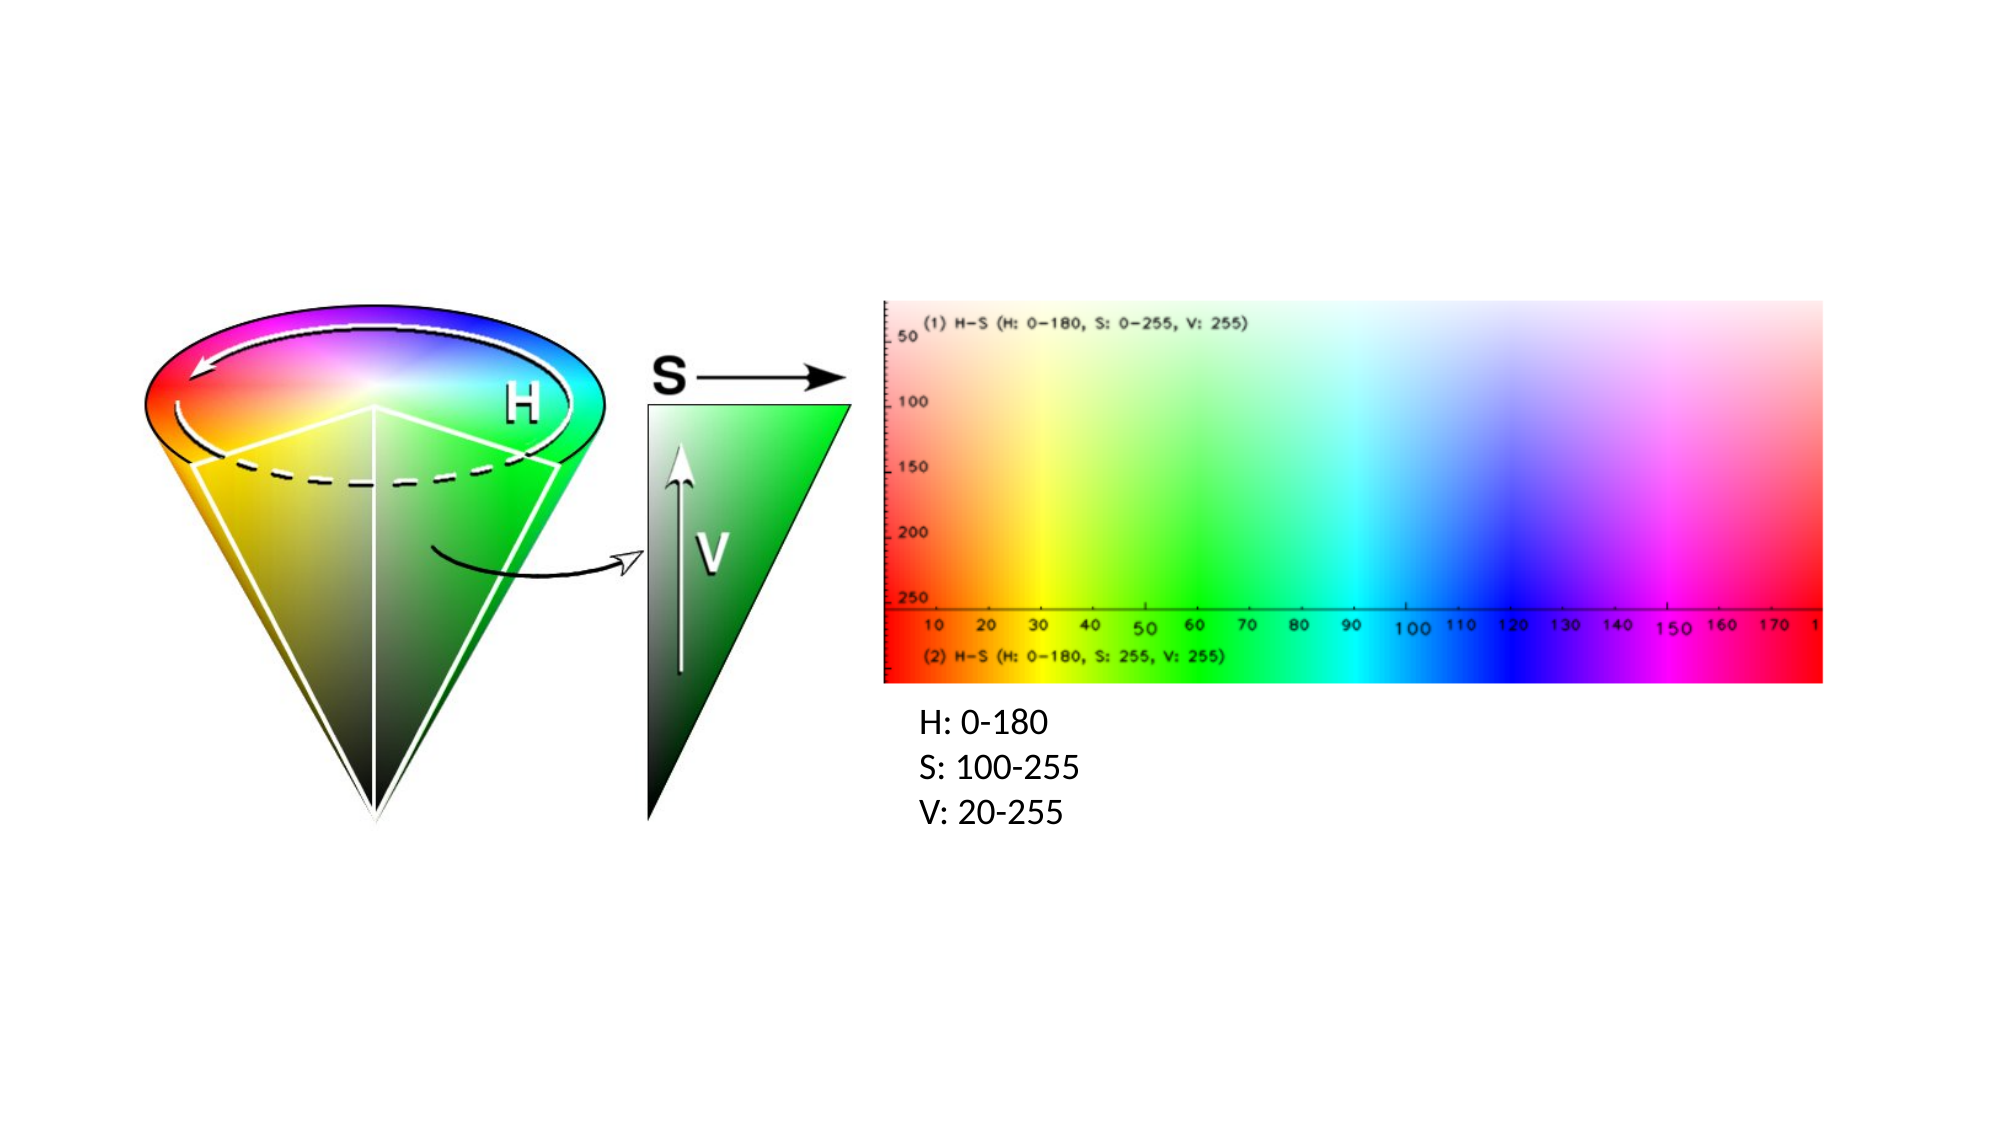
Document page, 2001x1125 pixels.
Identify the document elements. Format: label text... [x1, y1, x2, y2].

text_box H: 0-180 S: 100-255 V: 20-255 [904, 690, 1096, 839]
picture [125, 280, 1831, 842]
